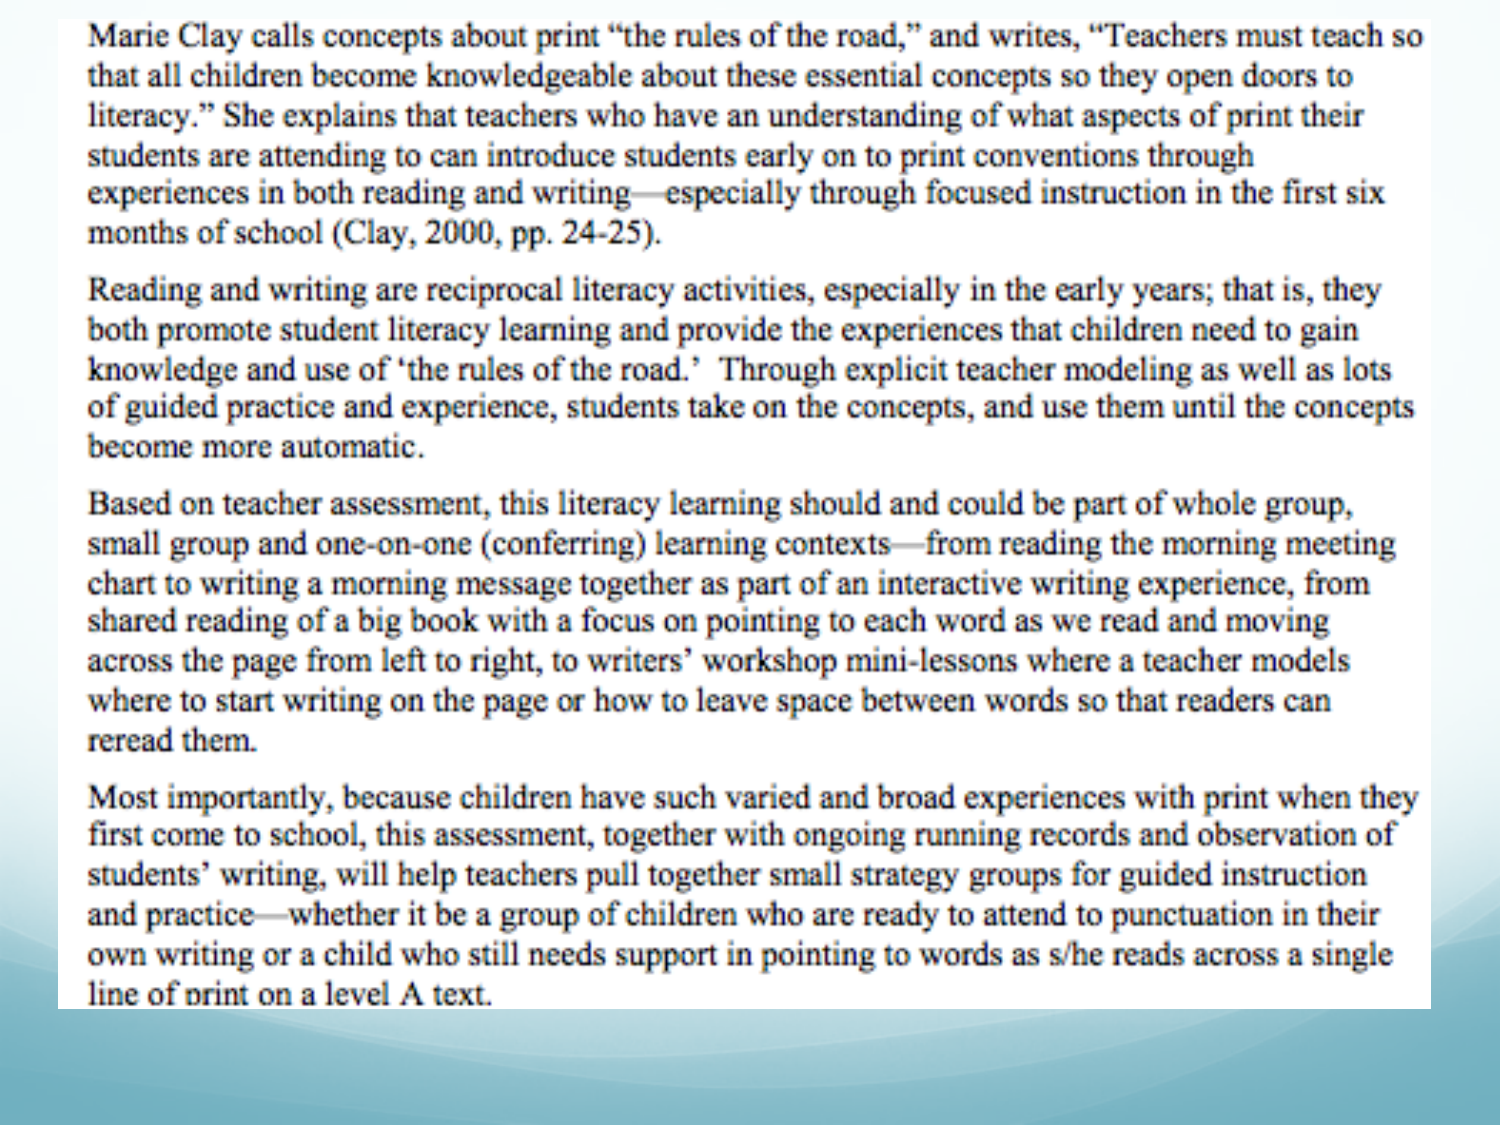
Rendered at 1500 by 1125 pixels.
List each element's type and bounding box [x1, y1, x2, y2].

picture [58, 18, 1431, 1010]
